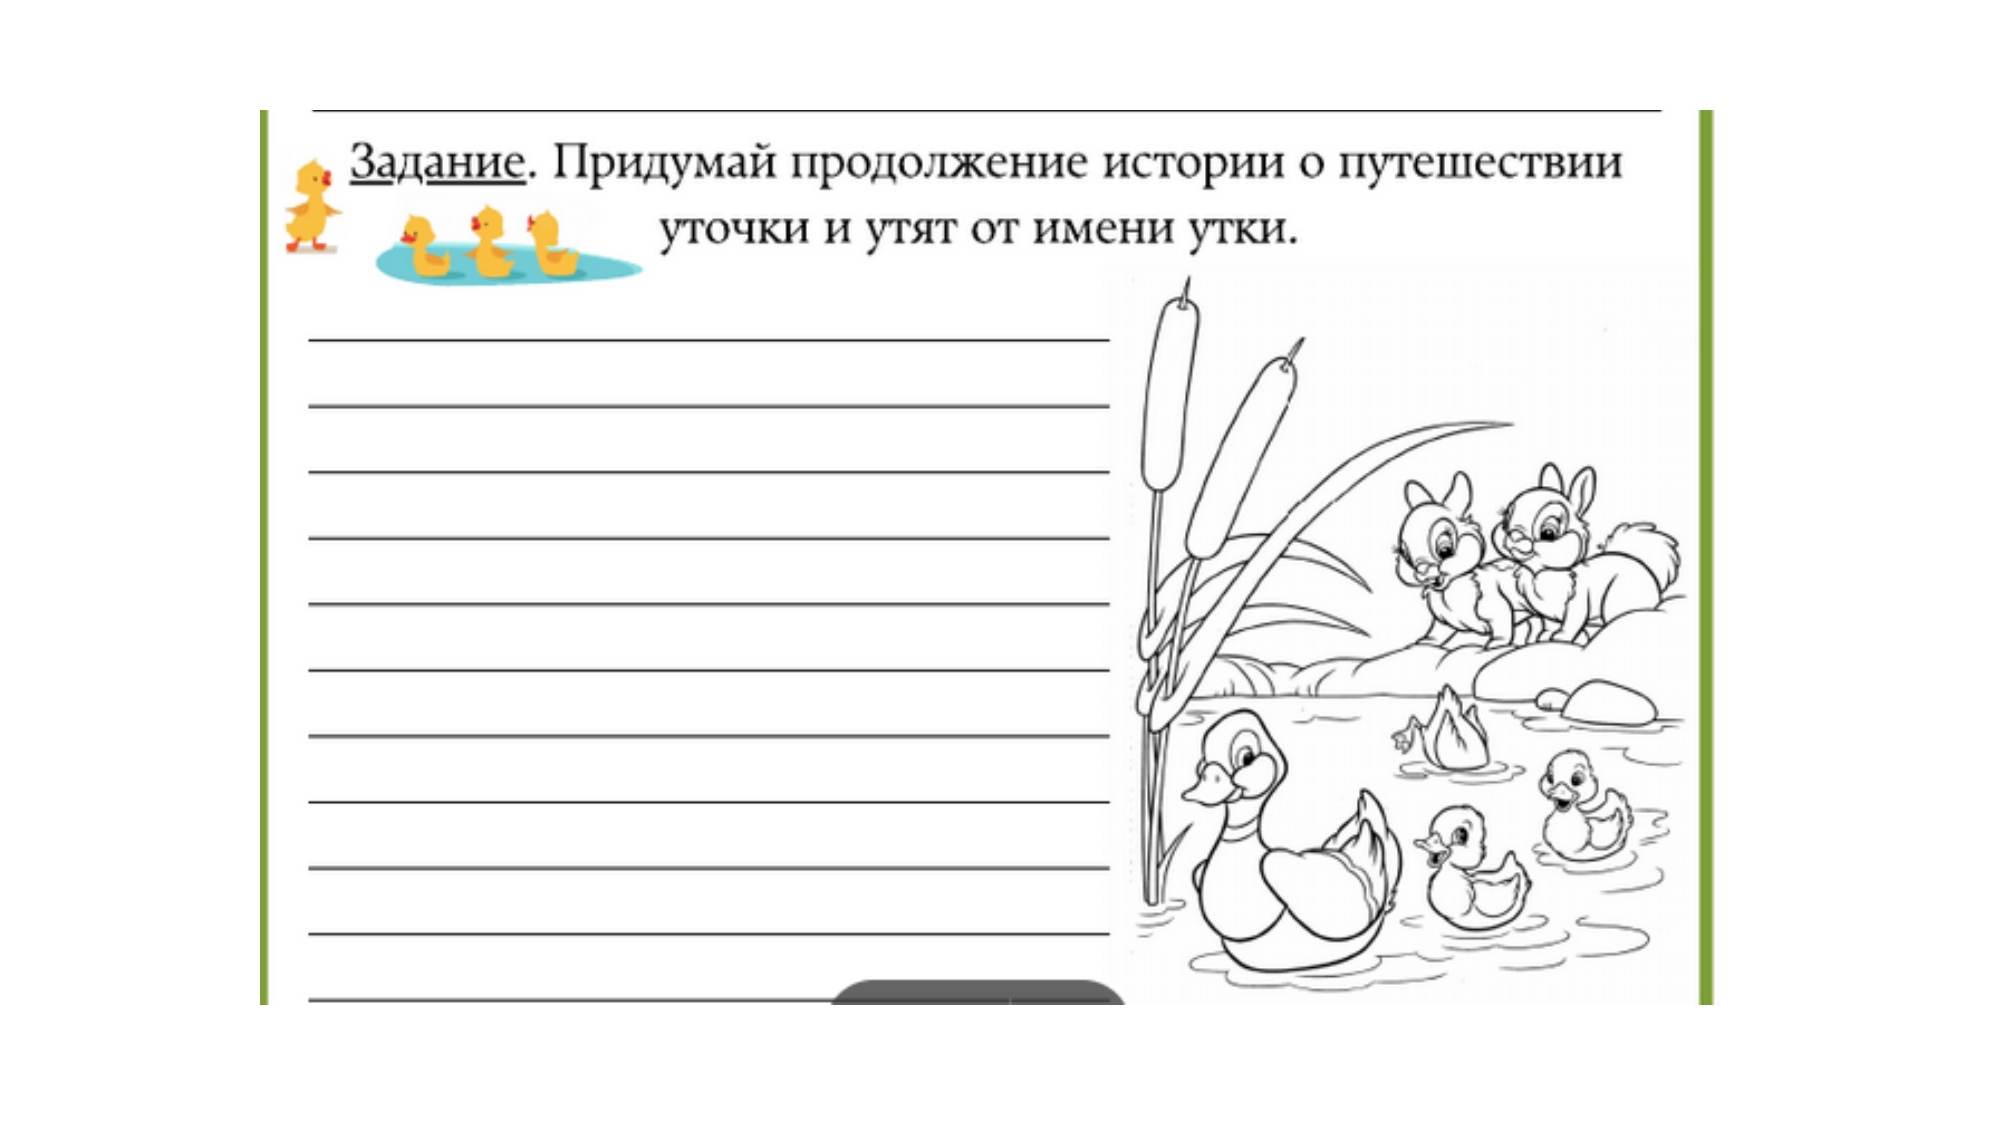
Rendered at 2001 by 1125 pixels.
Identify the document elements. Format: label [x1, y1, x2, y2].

picture [260, 110, 1724, 1005]
